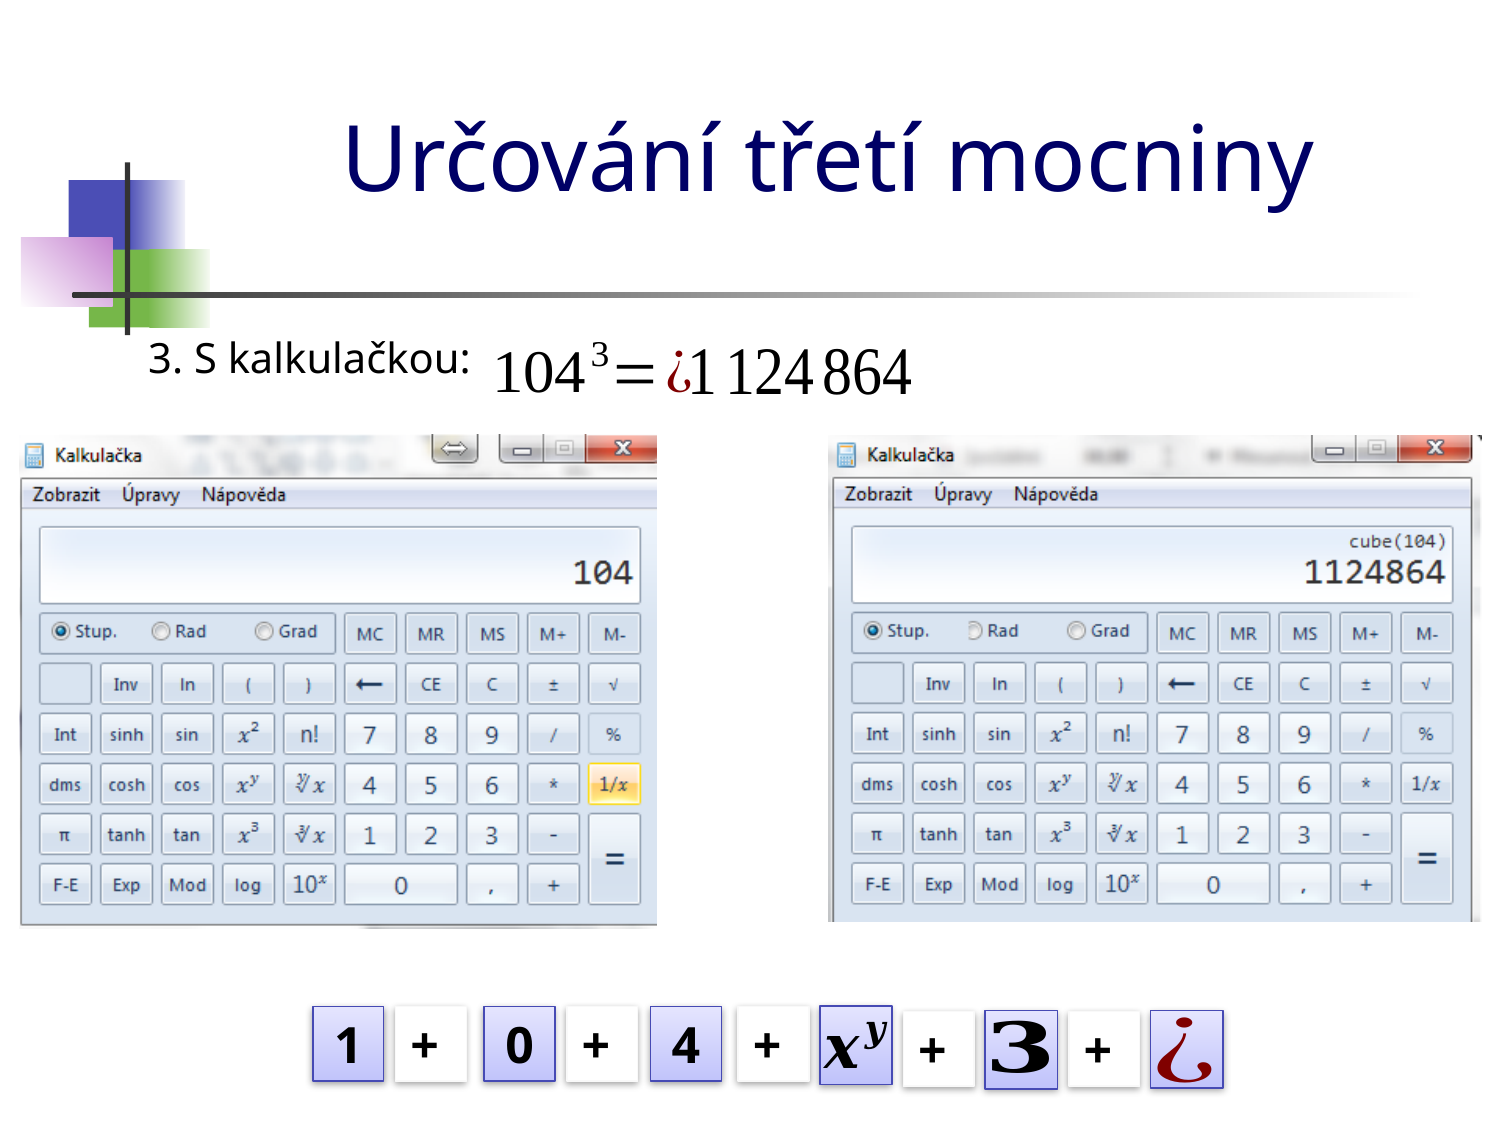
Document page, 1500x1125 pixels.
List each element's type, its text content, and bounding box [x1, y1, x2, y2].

text_box + [903, 1011, 975, 1087]
text_box 1 [312, 1006, 384, 1082]
text_box + [395, 1006, 467, 1082]
text_box + [1068, 1011, 1140, 1087]
title Určování třetí mocniny [188, 34, 1468, 276]
text_box 3. S kalkulačkou: [118, 324, 638, 408]
text_box 0 [483, 1006, 556, 1082]
picture [18, 434, 657, 929]
text_box 4 [650, 1006, 722, 1082]
picture [827, 434, 1482, 922]
text_box + [566, 1006, 638, 1082]
text_box + [737, 1006, 810, 1082]
